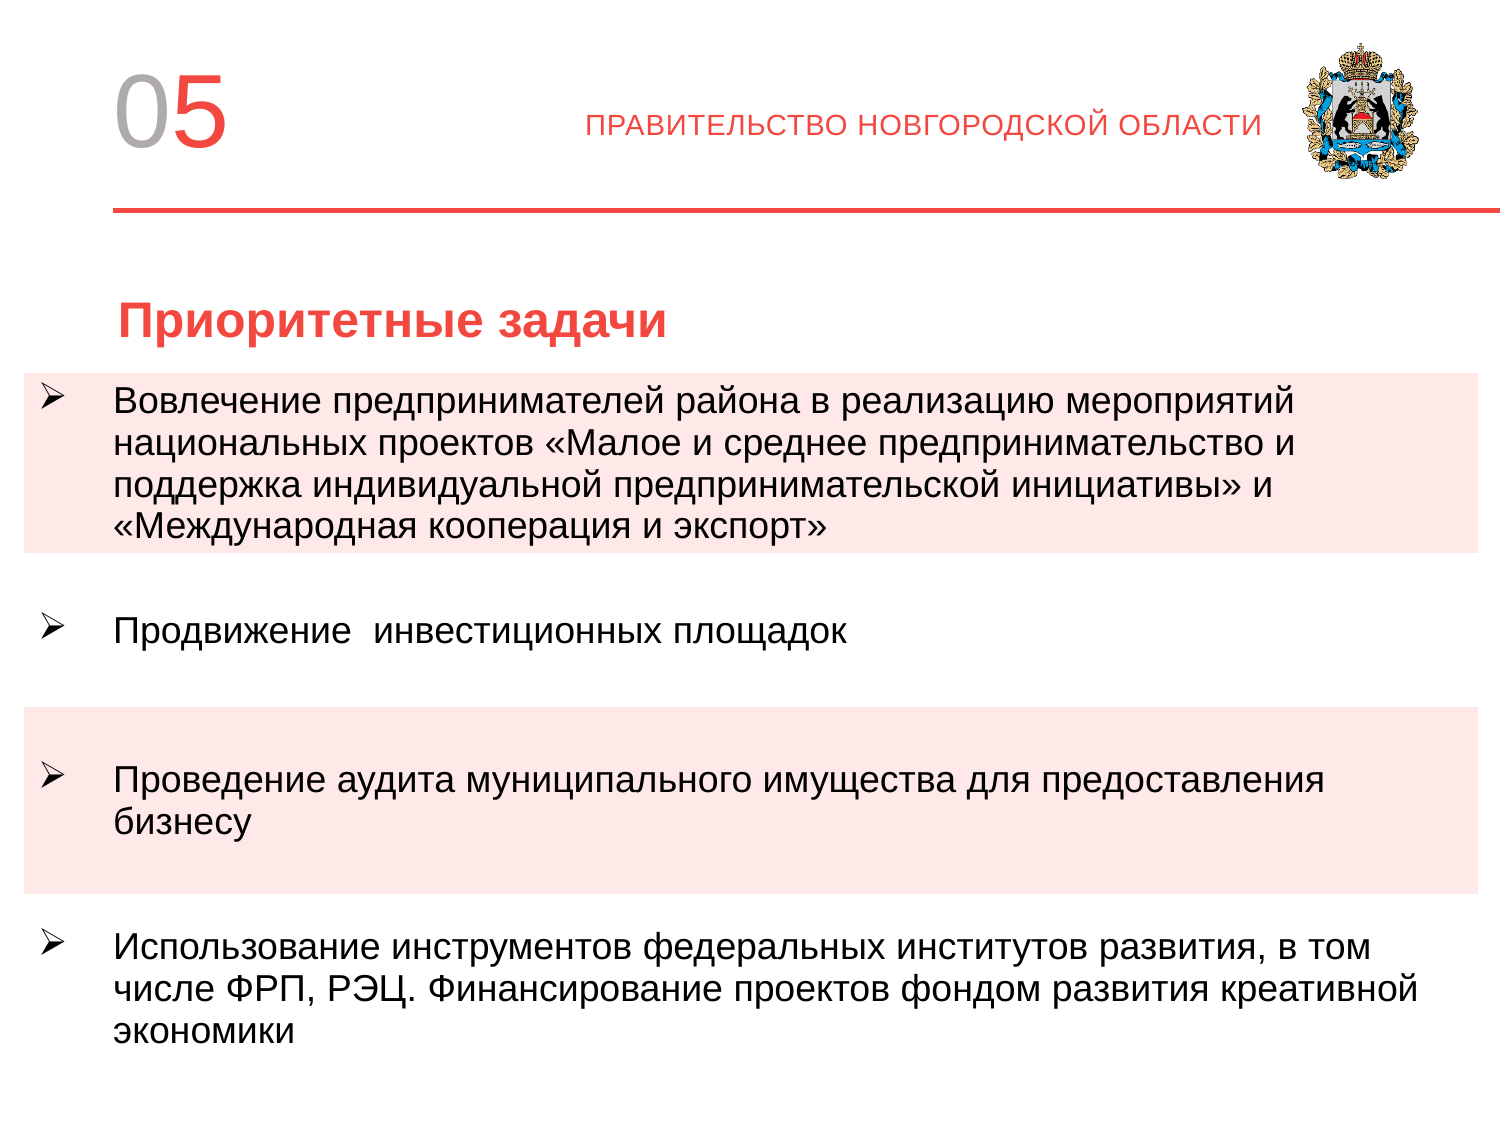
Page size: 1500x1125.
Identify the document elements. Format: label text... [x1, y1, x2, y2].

table_header Вовлечение предпринимателей района в реализацию мероприятий национальных проектов «Малое и среднее предпринимательство и поддержка индивидуальной предпринимательской инициативы» и «Международная кооперация и экспорт» [24, 373, 1478, 553]
table_cell Проведение аудита муниципального имущества для предоставления бизнесу [24, 707, 1478, 894]
text_box 05 [98, 36, 312, 177]
title Приоритетные задачи [103, 287, 1397, 372]
picture [1302, 43, 1419, 179]
text_box ПРАВИТЕЛЬСТВО НОВГОРОДСКОЙ ОБЛАСТИ [570, 102, 1302, 147]
table_cell Продвижение инвестиционных площадок [24, 555, 1478, 706]
table_cell Использование инструментов федеральных институтов развития, в том числе ФРП, РЭЦ. Финансирование проектов фондом развития креативной экономики [24, 896, 1478, 1082]
